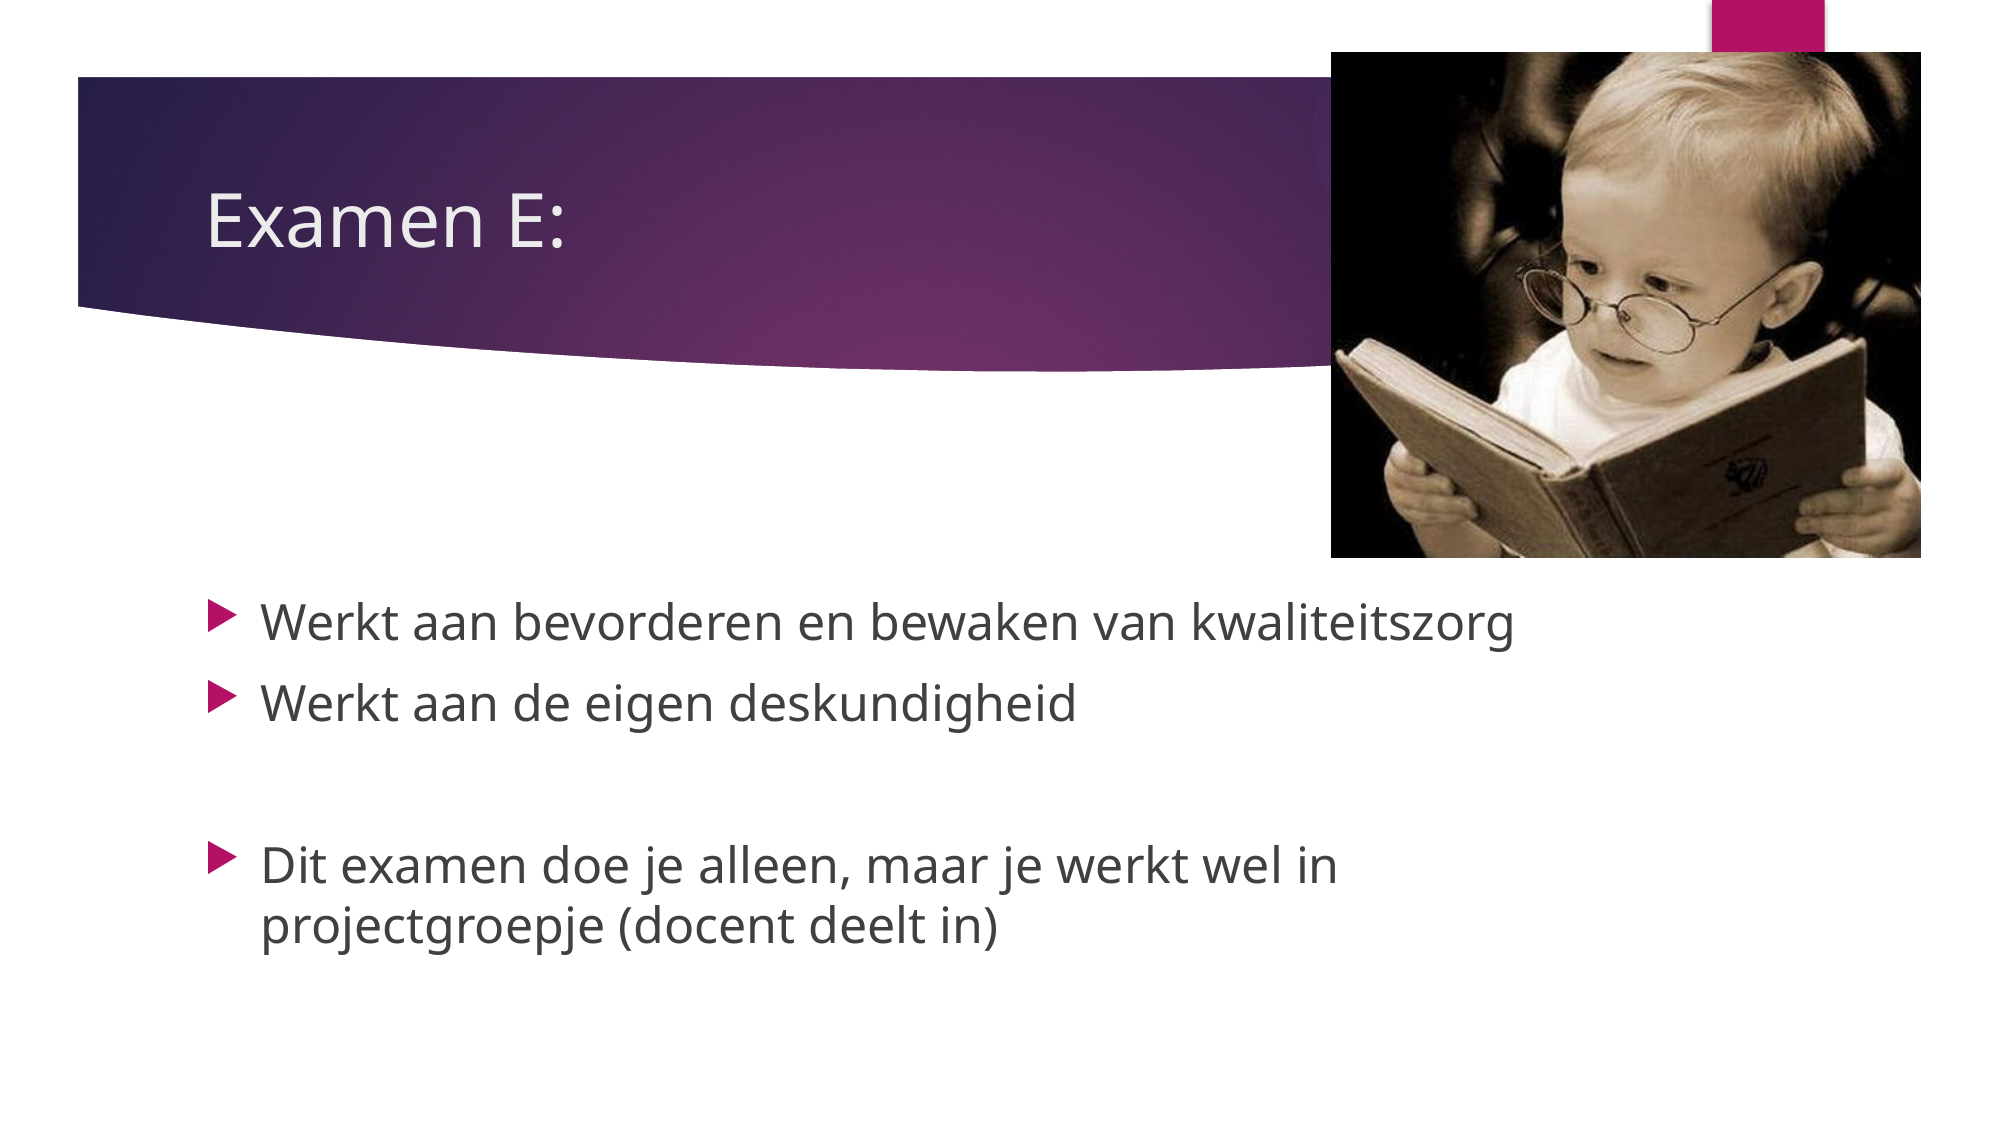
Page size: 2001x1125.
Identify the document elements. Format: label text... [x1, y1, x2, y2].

picture [1330, 52, 1922, 559]
title Examen E: [189, 159, 1325, 276]
list Werkt aan bevorderen en bewaken van kwaliteitszorg Werkt aan de eigen deskundigheid Dit examen doe je alleen, maar je werkt wel in projectgroepje (docent deelt in) [189, 583, 1638, 966]
